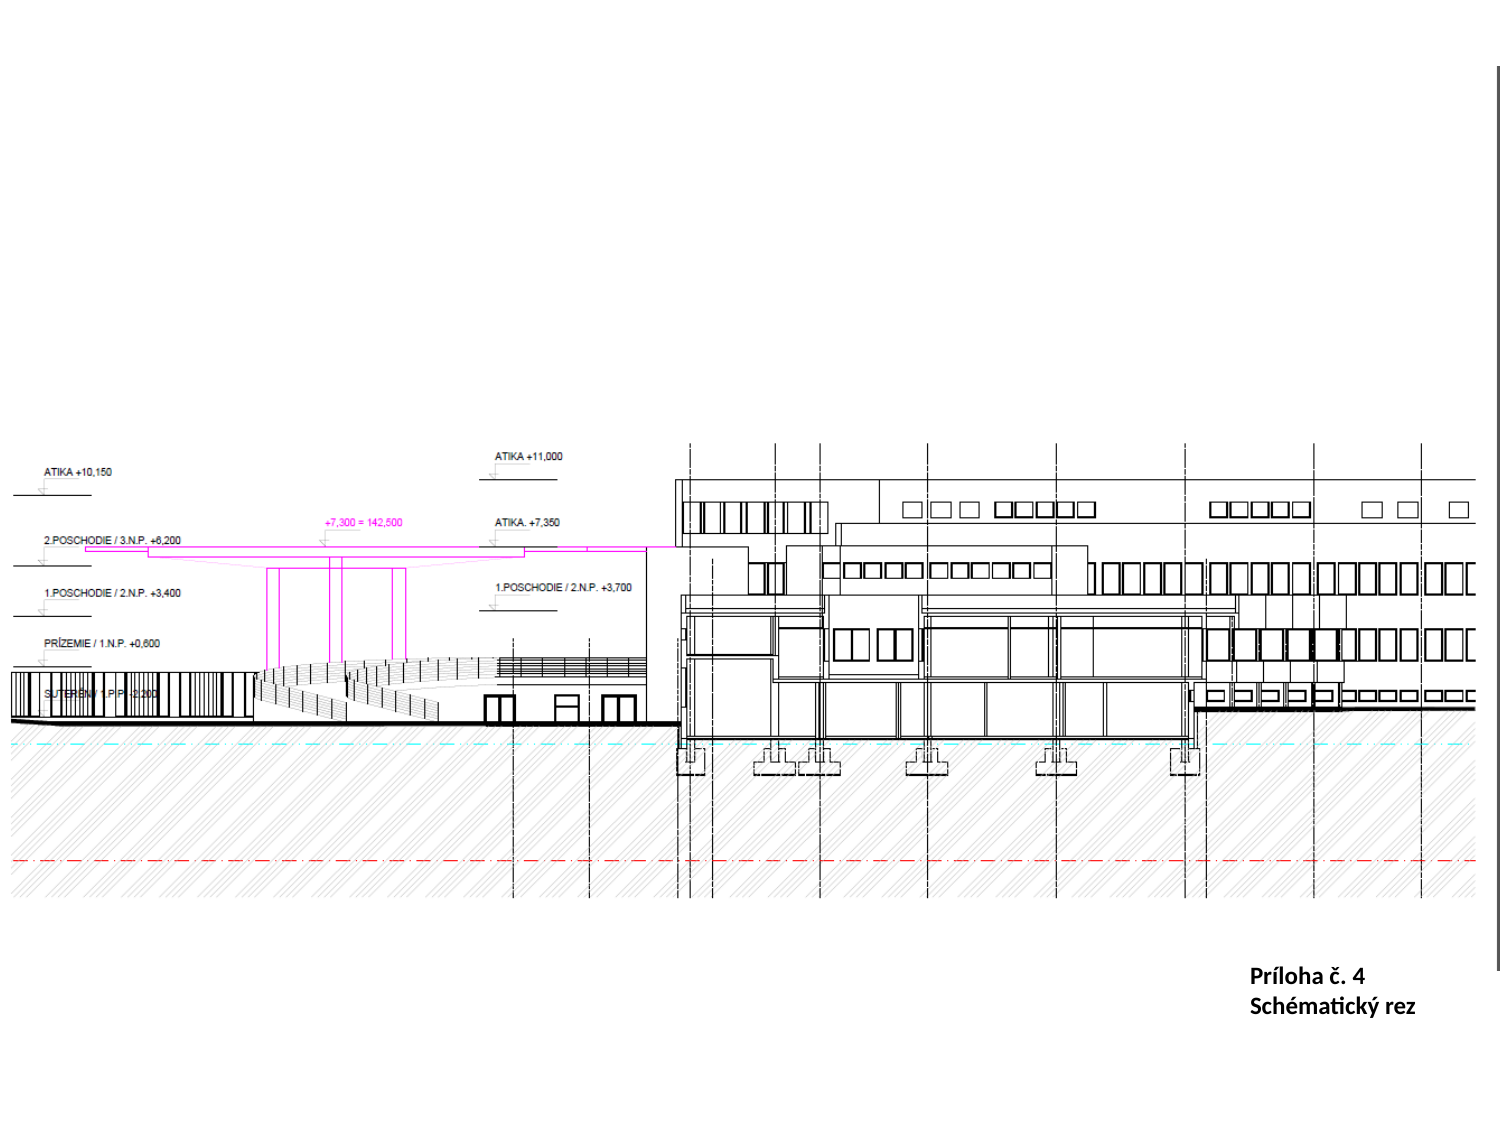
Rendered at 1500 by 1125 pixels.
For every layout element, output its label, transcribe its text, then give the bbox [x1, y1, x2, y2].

text_box Príloha č. 4 Schématický rez [1235, 978, 1432, 1027]
picture [0, 66, 1500, 972]
